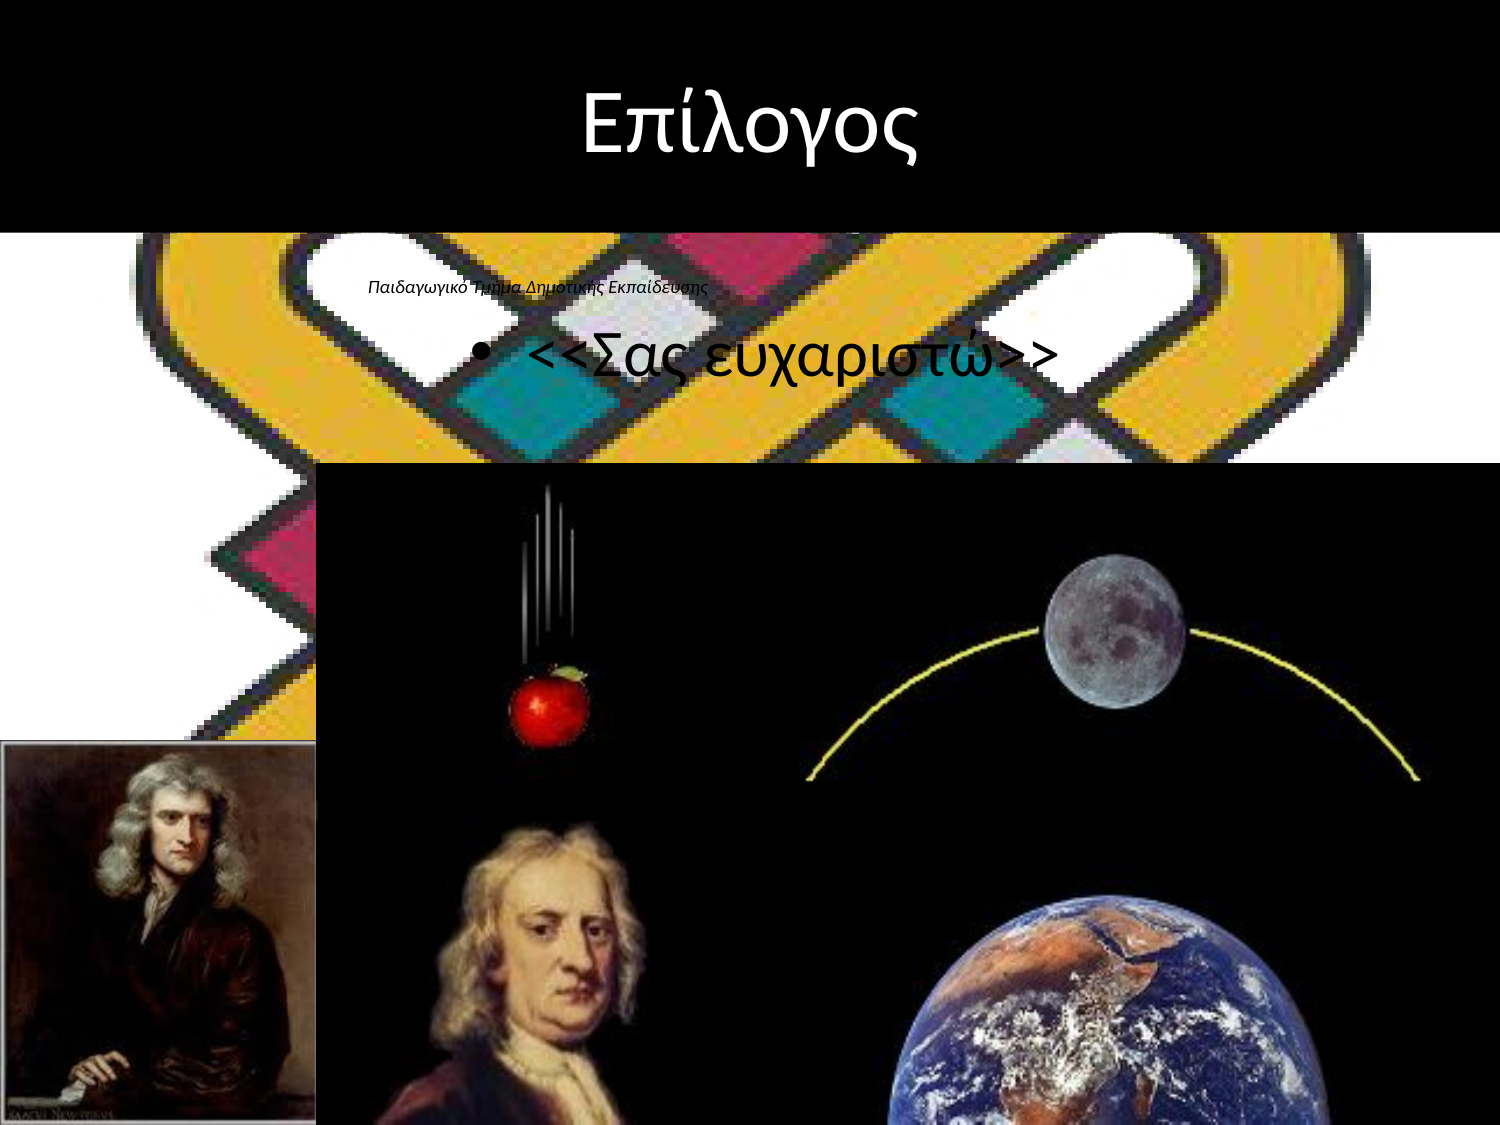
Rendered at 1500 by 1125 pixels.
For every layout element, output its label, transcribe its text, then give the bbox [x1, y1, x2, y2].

list <<Σας ευχαριστώ>> [454, 302, 1500, 462]
picture [0, 233, 1500, 1125]
title Επίλογος [0, 0, 1500, 233]
